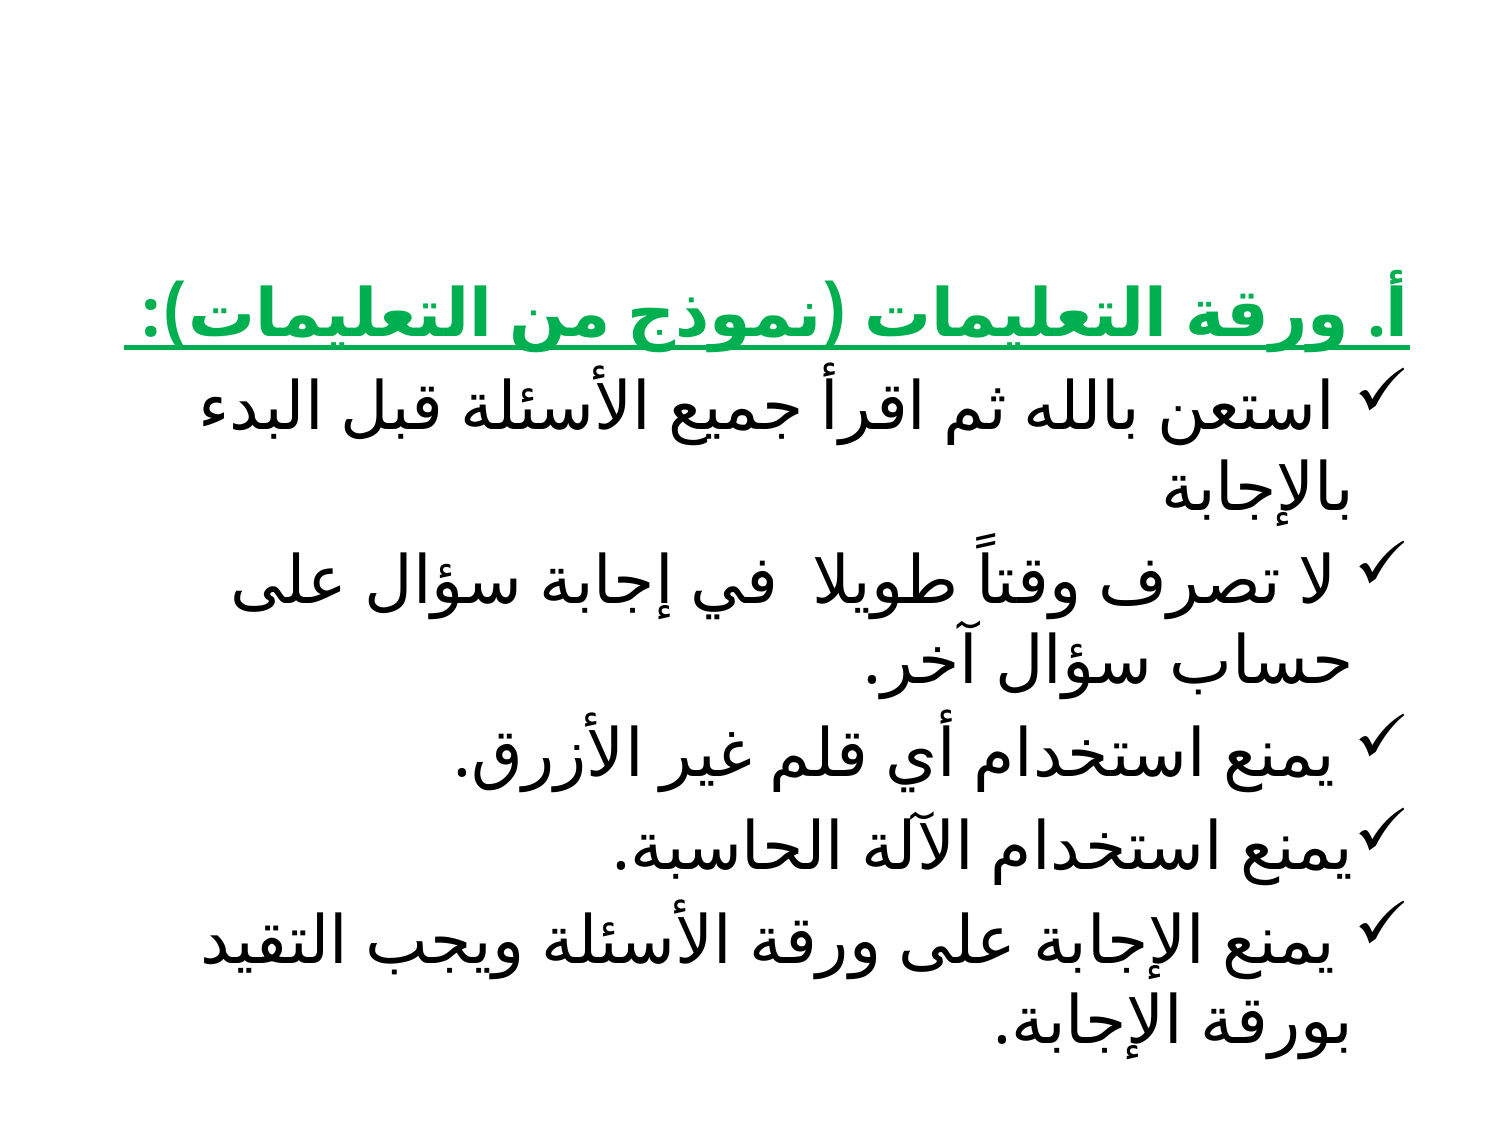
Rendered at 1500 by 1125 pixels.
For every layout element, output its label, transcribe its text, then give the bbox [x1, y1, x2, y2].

list أ. ورقة التعليمات (نموذج من التعليمات): استعن بالله ثم اقرأ جميع الأسئلة قبل البدء بالإجابة لا تصرف وقتاً طويلا في إجابة سؤال على حساب سؤال آخر. يمنع استخدام أي قلم غير الأزرق. يمنع استخدام الآلة الحاسبة. يمنع الإجابة على ورقة الأسئلة ويجب التقيد بورقة الإجابة. [75, 262, 1425, 1005]
